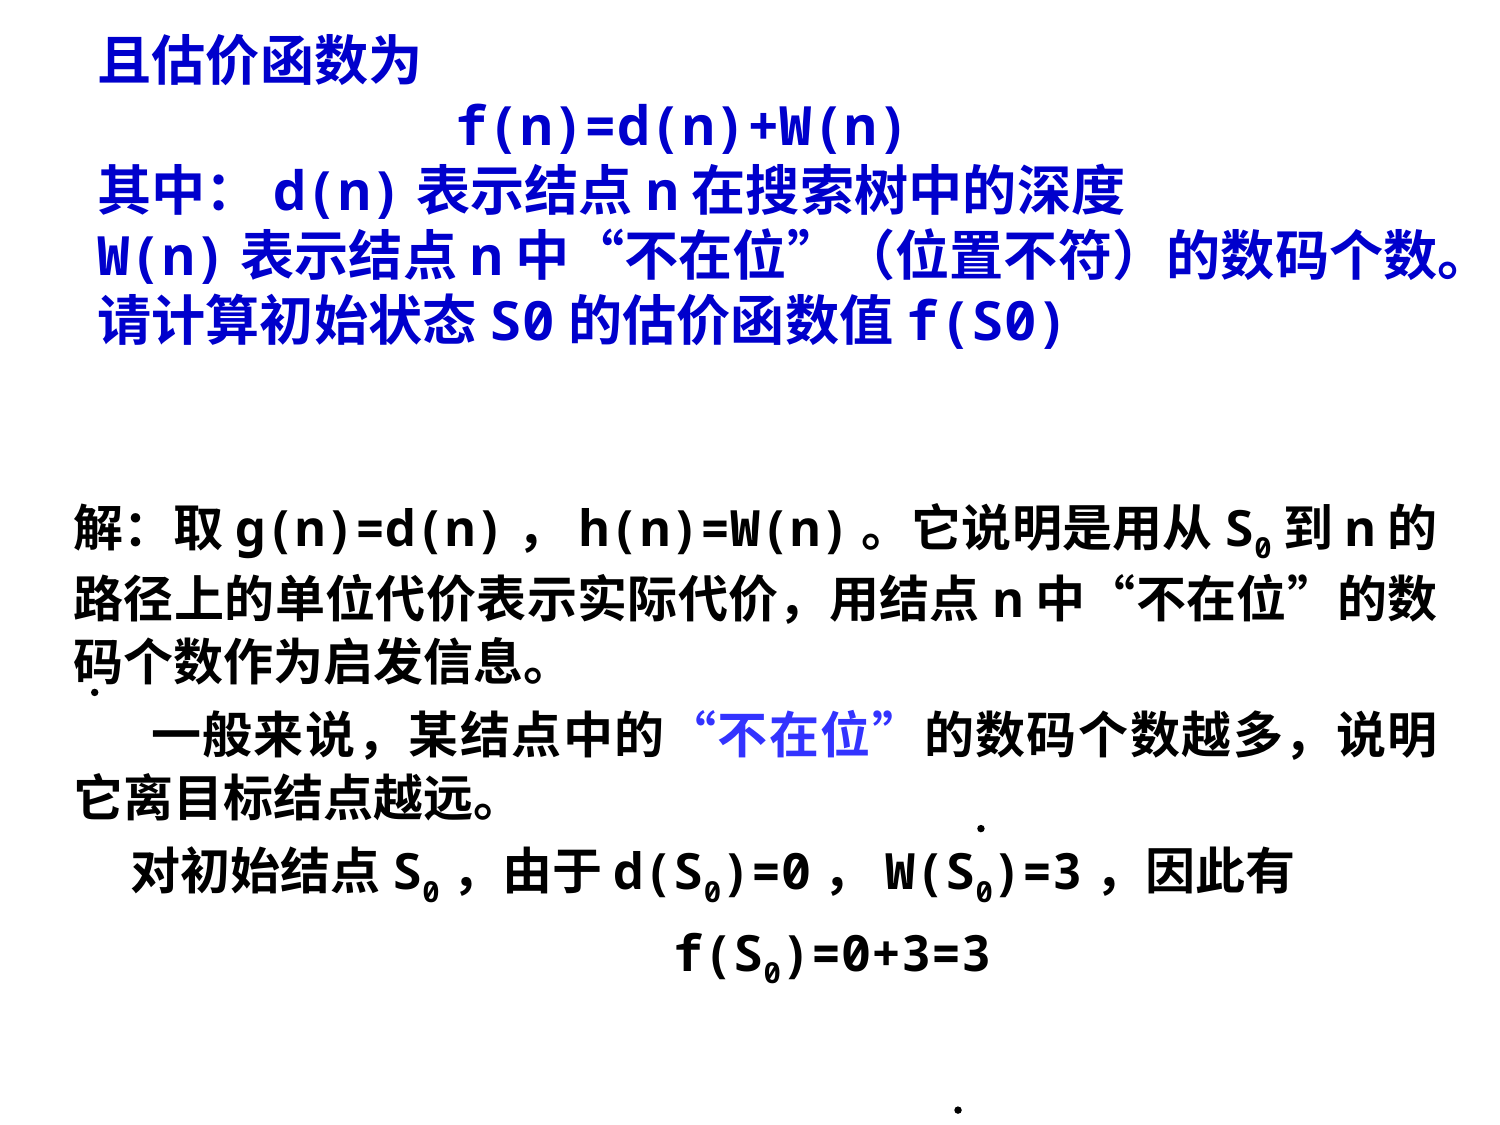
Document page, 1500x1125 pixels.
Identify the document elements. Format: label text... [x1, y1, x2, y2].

text_box 解：取g(n)=d(n)，h(n)=W(n)。它说明是用从S0到n的路径上的单位代价表示实际代价，用结点n中“不在位”的数码个数作为启发信息。 一般来说，某结点中的“不在位”的数码个数越多，说明它离目标结点越远。 对初始结点S0，由于d(S0)=0，W(S0)=3，因此有 f(S0)=0+3=3 [58, 485, 1453, 997]
picture [970, 817, 992, 840]
text_box 且估价函数为 f(n)=d(n)+W(n) 其中：d(n)表示结点n在搜索树中的深度 W(n)表示结点n中“不在位”（位置不符）的数码个数。 请计算初始状态S0的估价函数值f(S0) [82, 19, 1465, 359]
picture [83, 681, 106, 704]
picture [947, 1099, 969, 1121]
